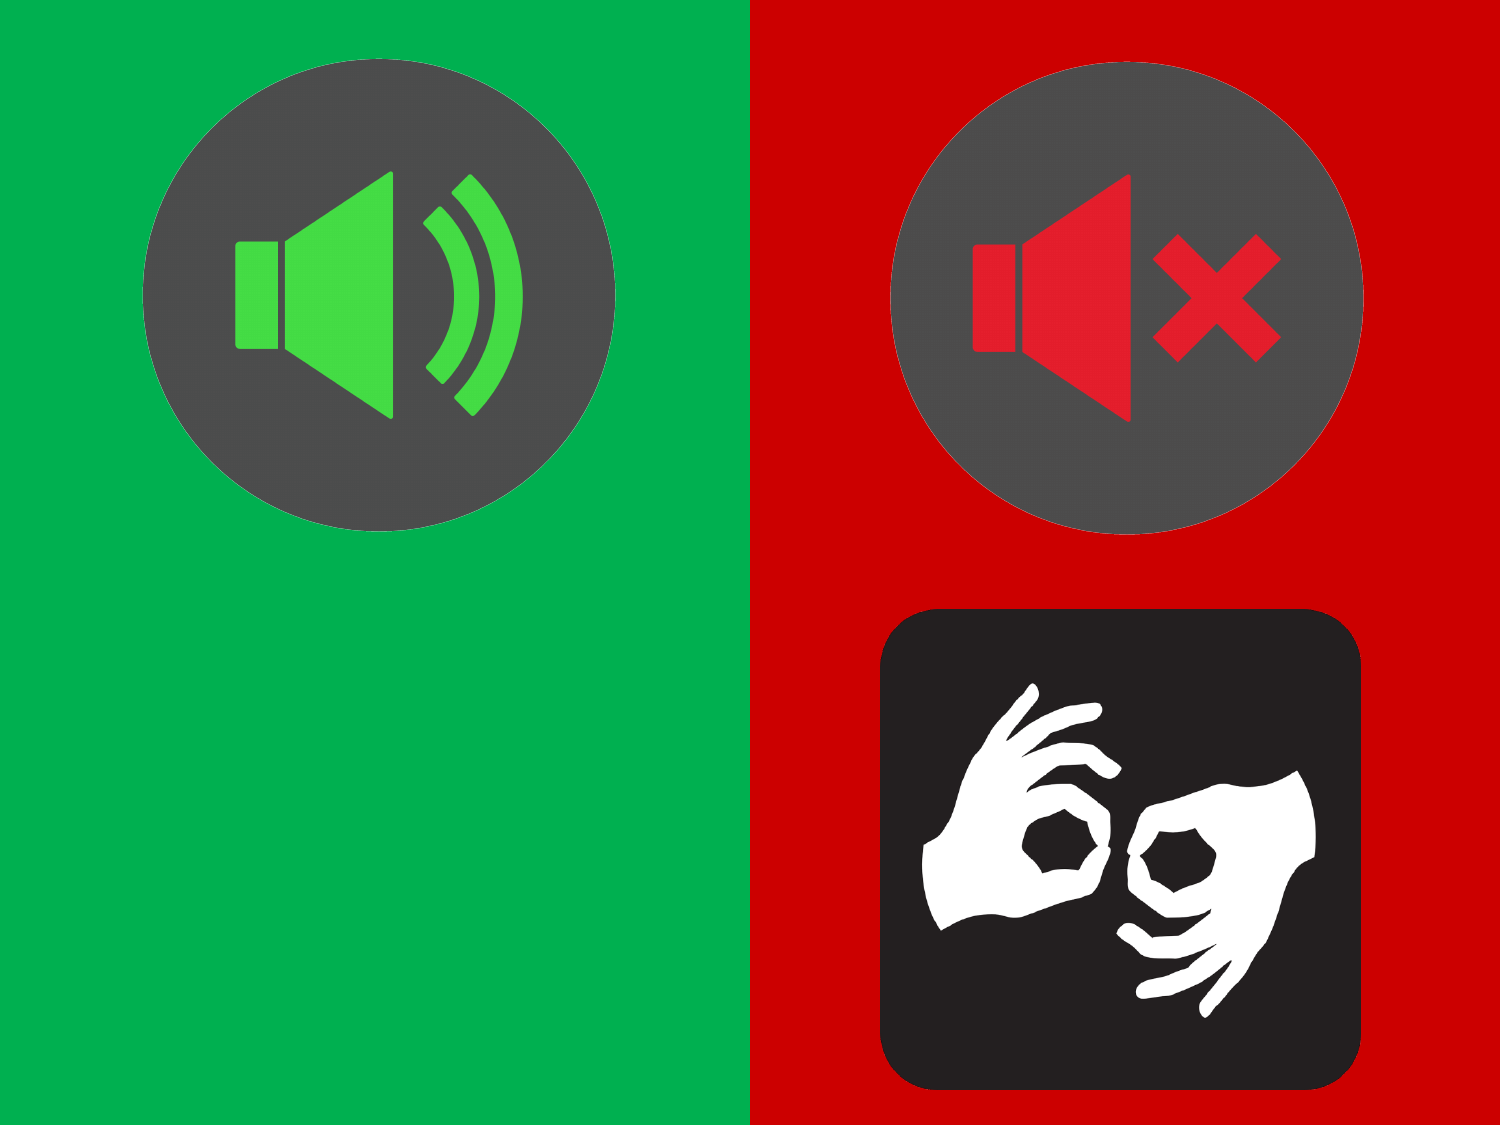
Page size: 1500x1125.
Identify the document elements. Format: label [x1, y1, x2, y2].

table_header [750, 0, 1500, 1125]
table_header [0, 0, 750, 1125]
picture [772, 42, 1460, 1090]
picture [123, 45, 637, 550]
